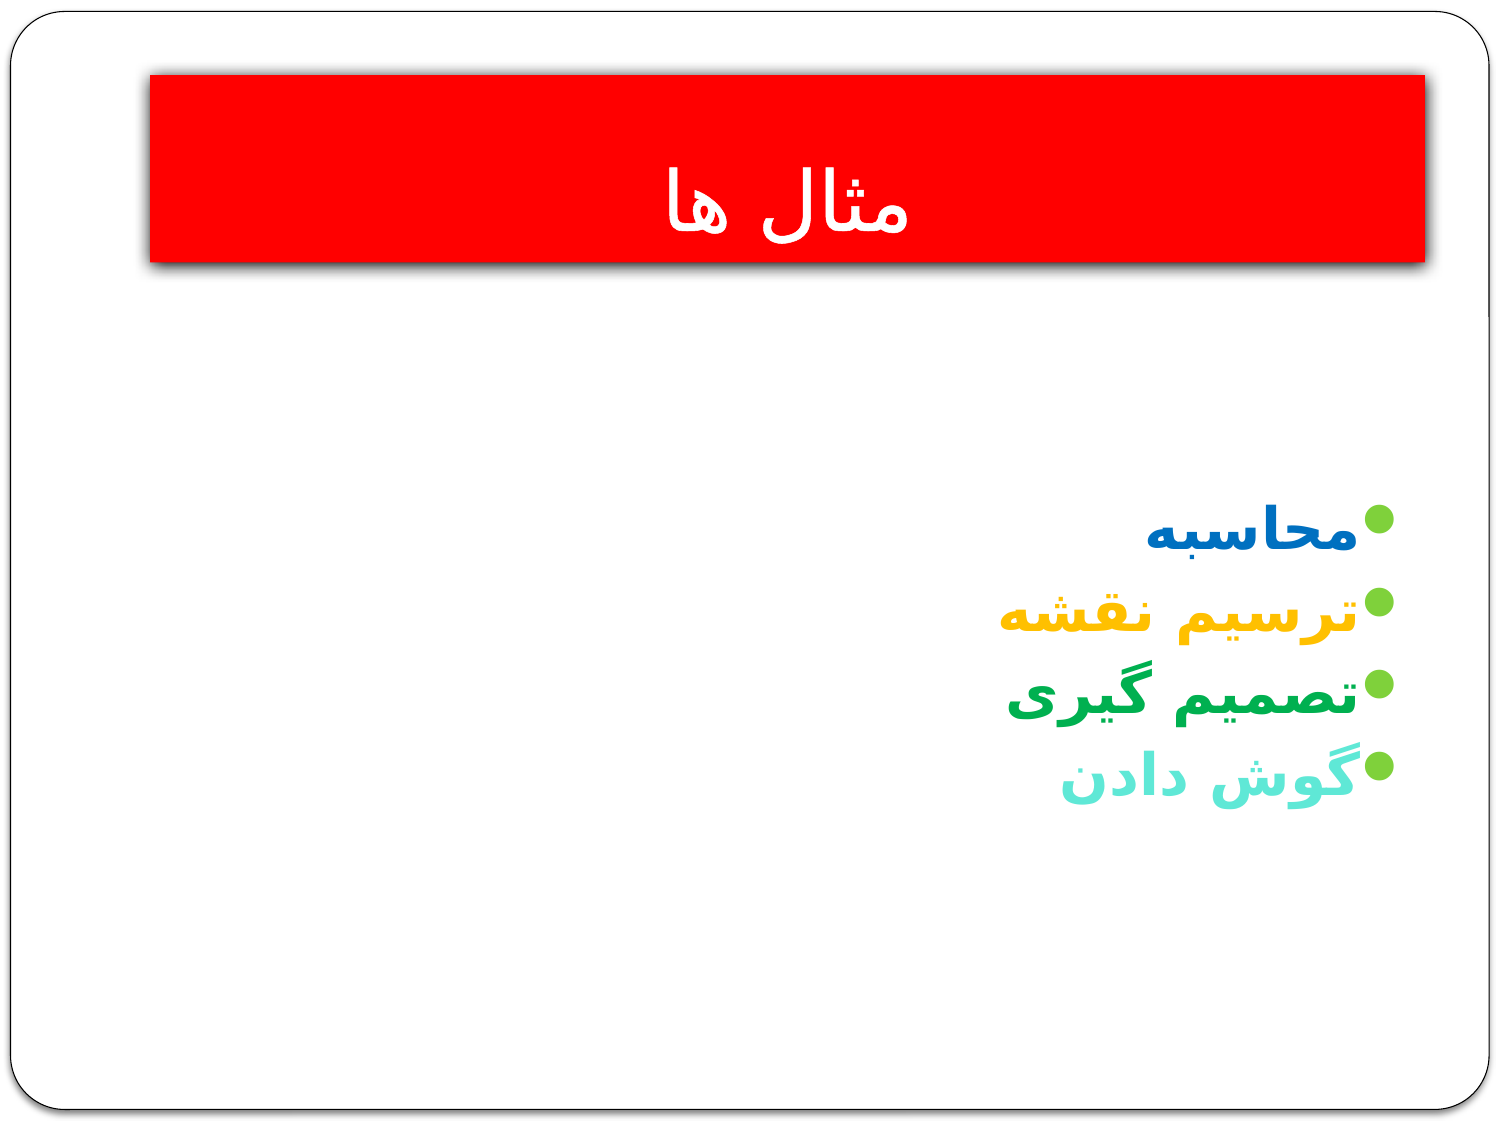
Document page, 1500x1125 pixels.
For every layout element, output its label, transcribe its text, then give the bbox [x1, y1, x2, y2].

title مثال ها [150, 75, 1425, 237]
list محاسبه ترسیم نقشه تصمیم گیری گوش دادن [150, 237, 1425, 988]
